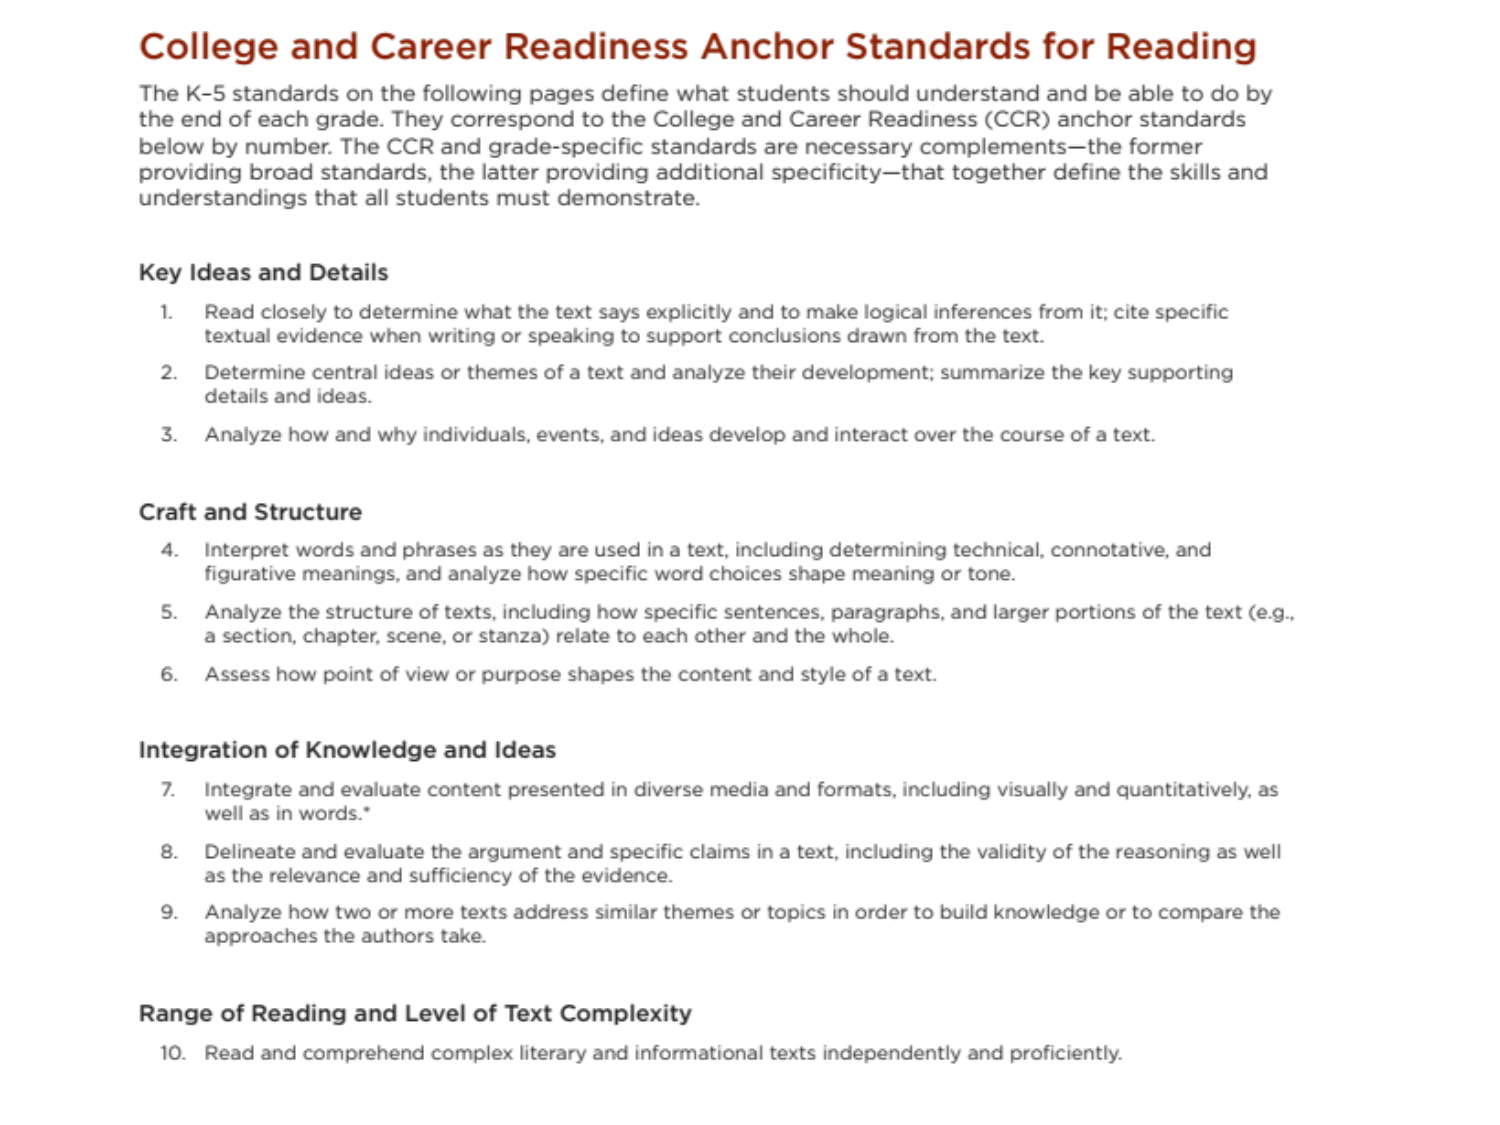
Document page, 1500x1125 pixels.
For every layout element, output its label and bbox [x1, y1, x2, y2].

picture [110, 18, 1313, 1090]
